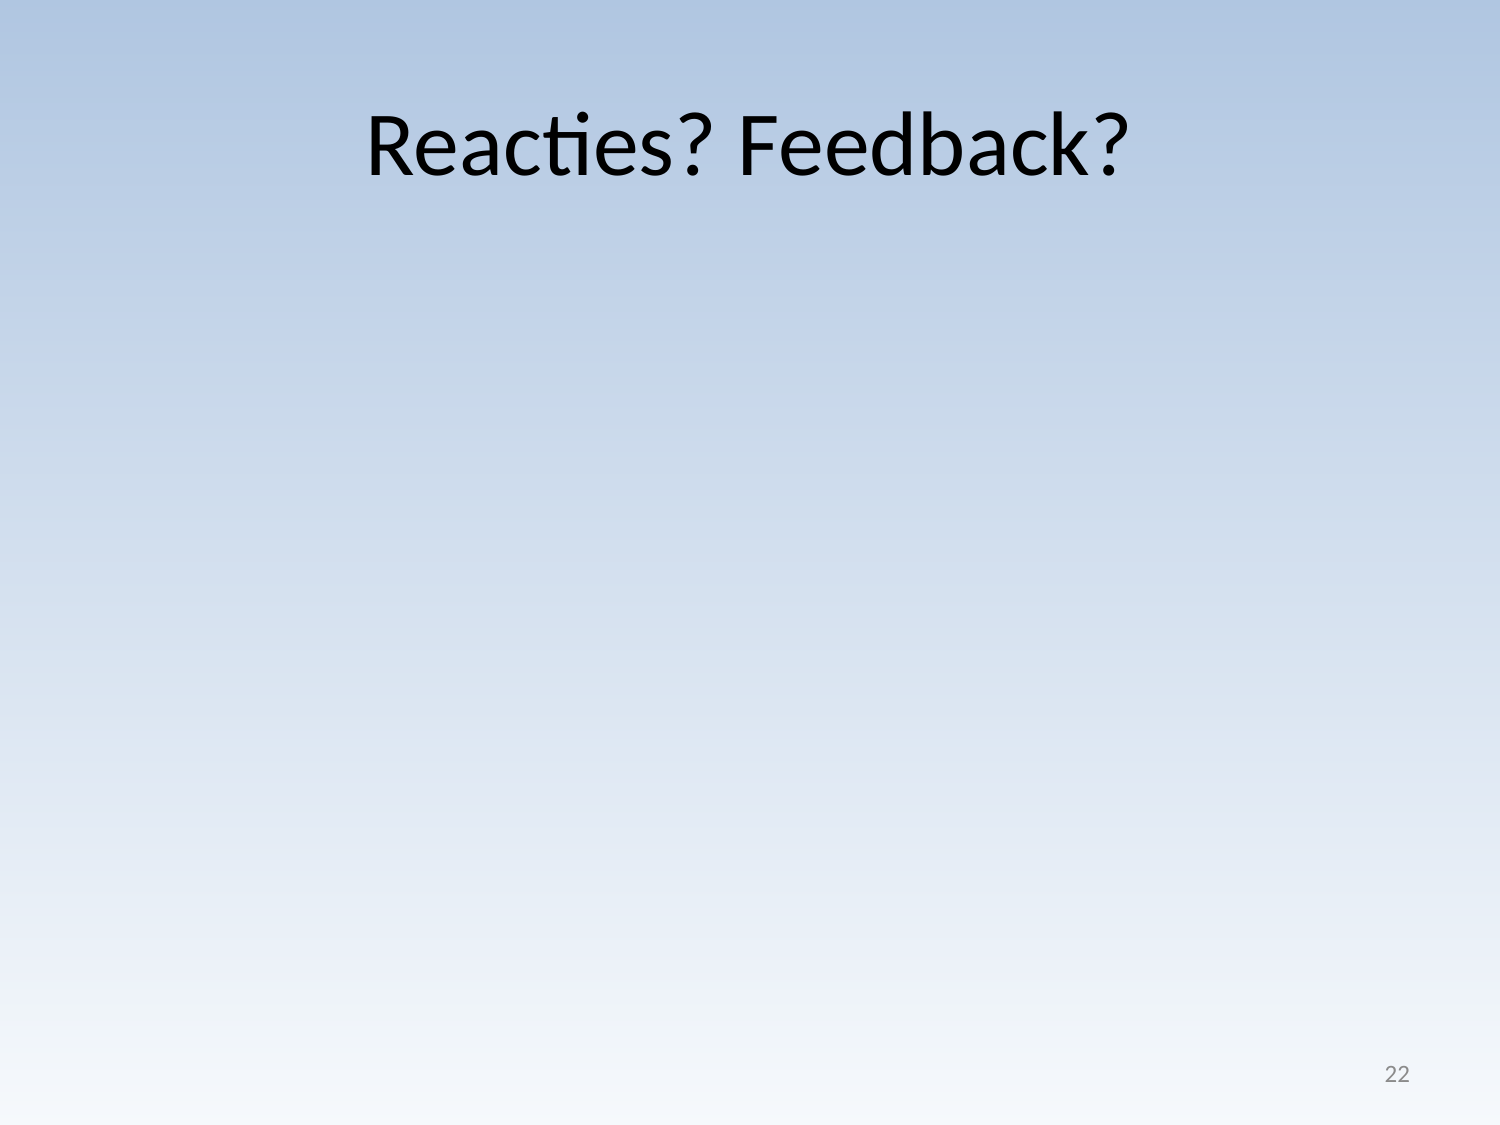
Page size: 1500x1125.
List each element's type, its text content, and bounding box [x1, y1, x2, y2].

title Reacties? Feedback? [75, 45, 1425, 233]
slide_number 22 [1074, 1042, 1425, 1103]
